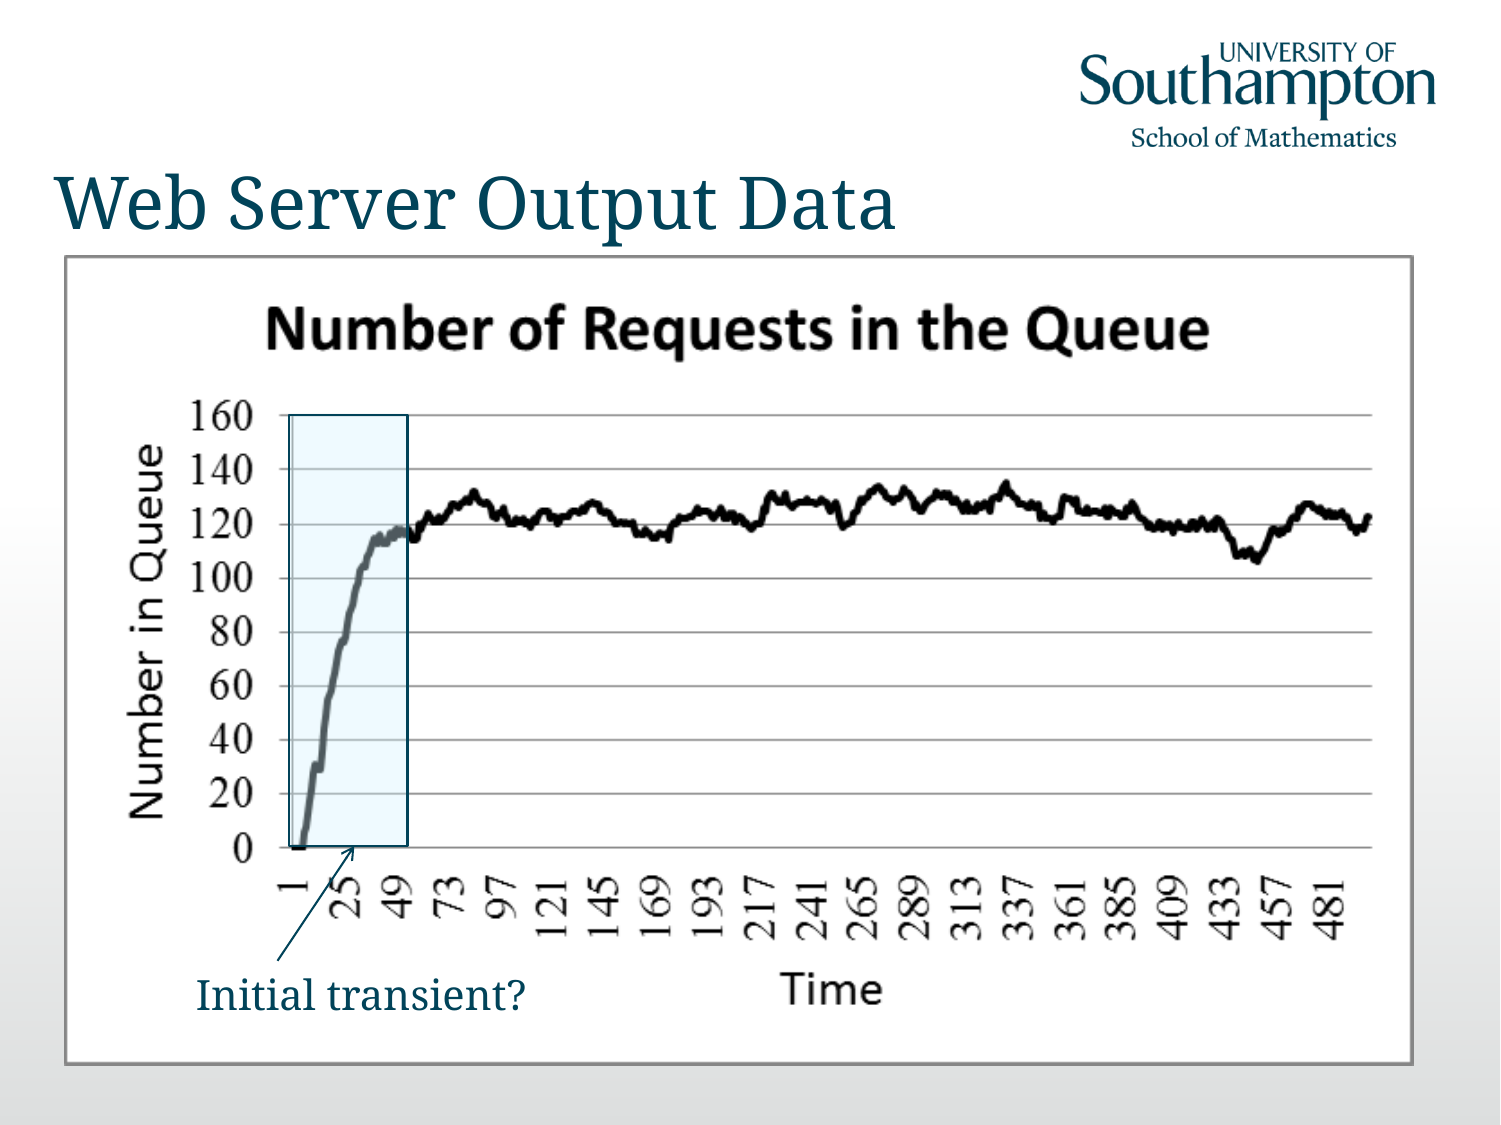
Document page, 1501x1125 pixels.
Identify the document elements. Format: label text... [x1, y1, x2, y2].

picture [64, 255, 1414, 1066]
picture [1080, 42, 1436, 147]
title Web Server Output Data [53, 148, 1448, 256]
picture [1296, 42, 1301, 51]
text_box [277, 845, 355, 962]
